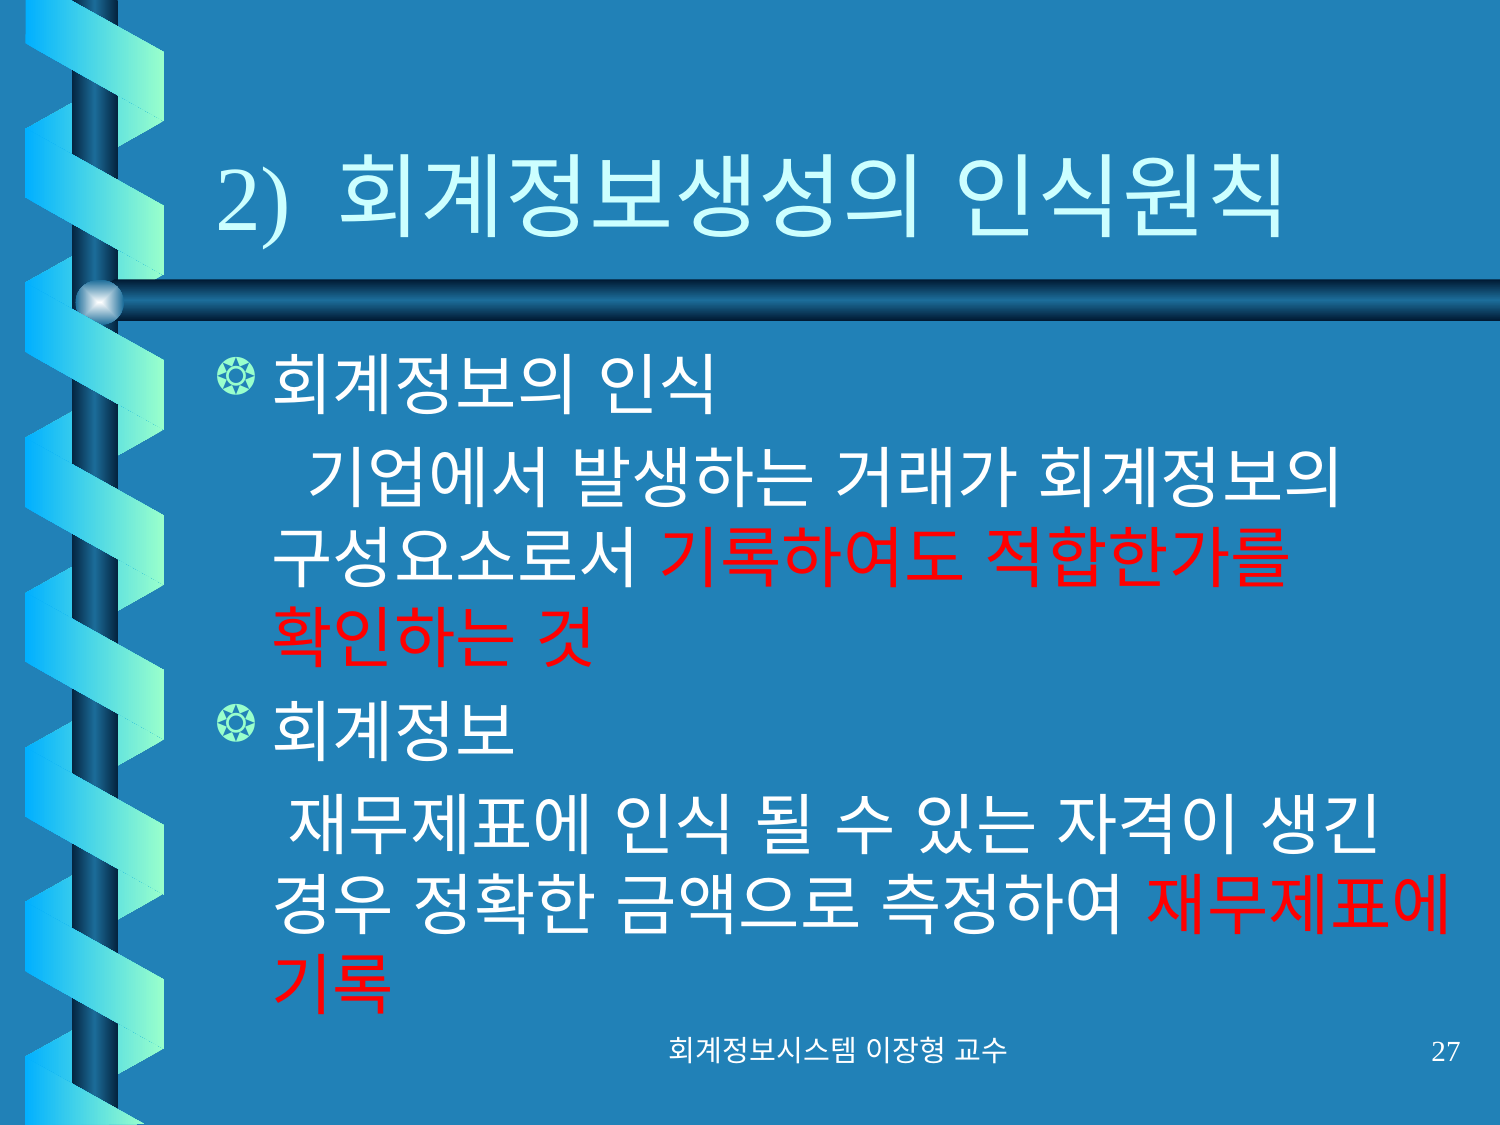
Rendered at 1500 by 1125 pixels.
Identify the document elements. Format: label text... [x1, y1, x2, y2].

footer 회계정보시스템 이장형 교수 [600, 1024, 1077, 1101]
list 회계정보의 인식 기업에서 발생하는 거래가 회계정보의 구성요소로서 기록하여도 적합한가를 확인하는 것 회계정보 재무제표에 인식 될 수 있는 자격이 생긴 경우 정확한 금액으로 측정하여 재무제표에 기록 [199, 335, 1476, 1011]
title 2) 회계정보생성의 인식원칙 [199, 68, 1476, 257]
slide_number 27 [1163, 1024, 1477, 1101]
